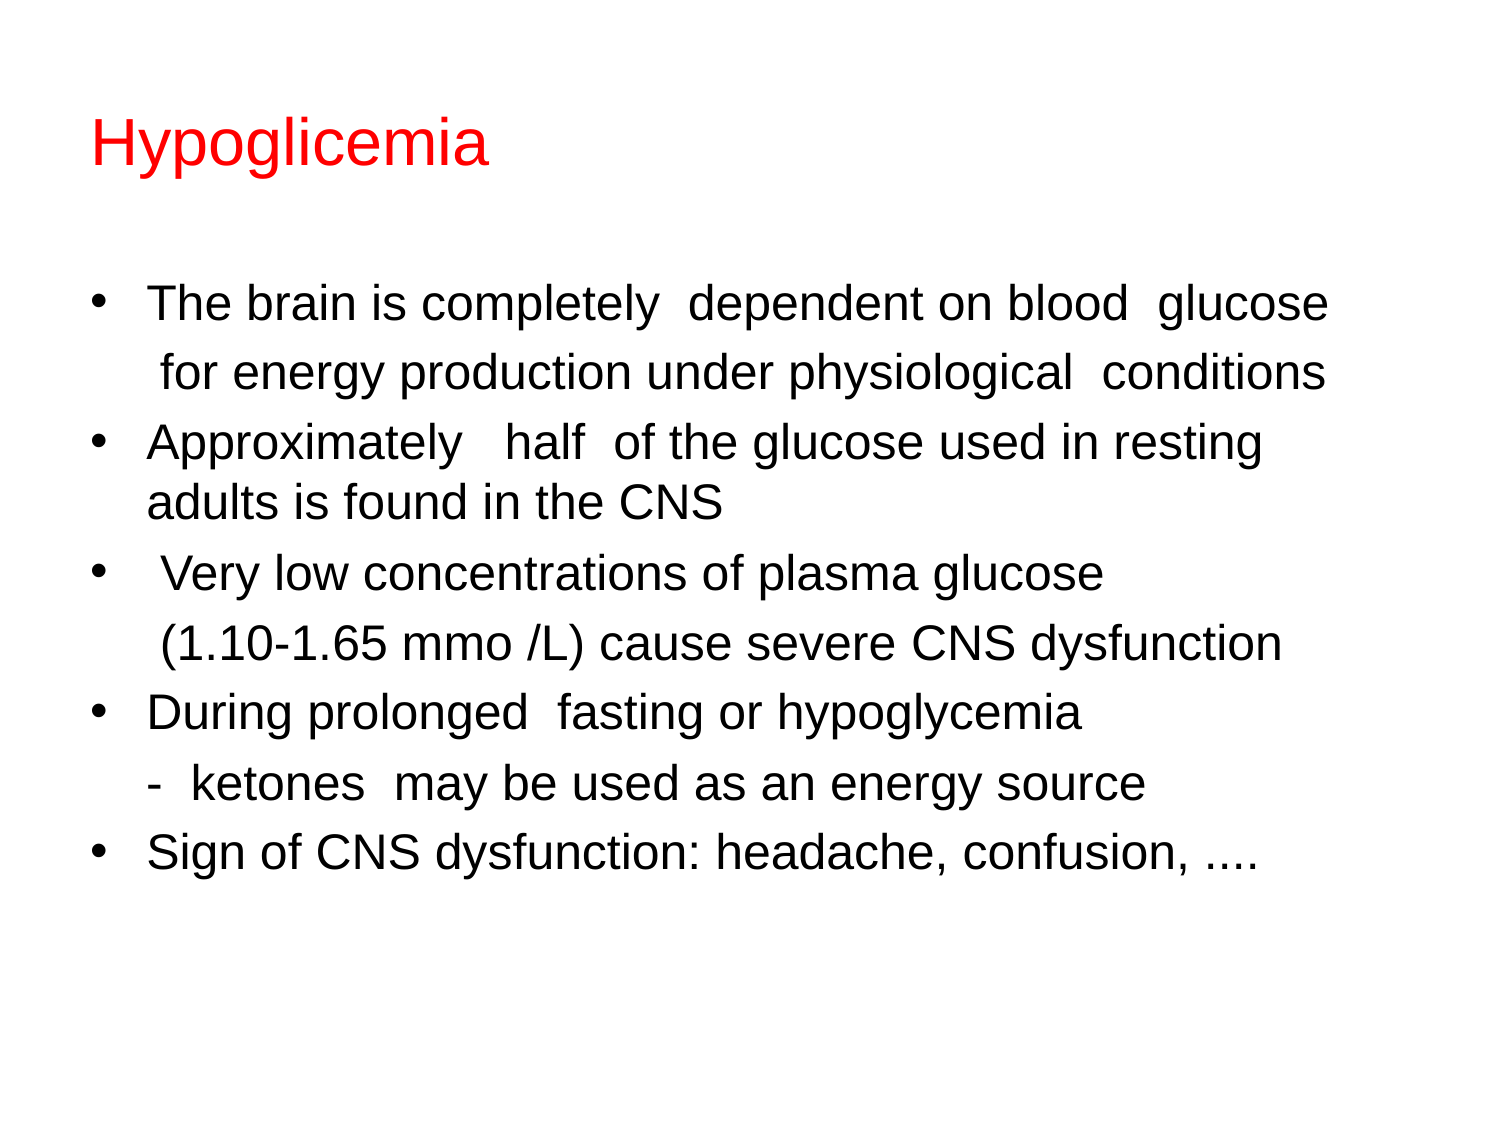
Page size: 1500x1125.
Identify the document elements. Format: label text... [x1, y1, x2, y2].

list The brain is completely dependent on blood glucose for energy production under physiological conditions Approximately half of the glucose used in resting adults is found in the CNS Very low concentrations of plasma glucose (1.10-1.65 mmo /L) cause severe CNS dysfunction During prolonged fasting or hypoglycemia - ketones may be used as an energy source Sign of CNS dysfunction: headache, confusion, .... [75, 262, 1425, 1005]
title Hypoglicemia [75, 45, 1425, 233]
